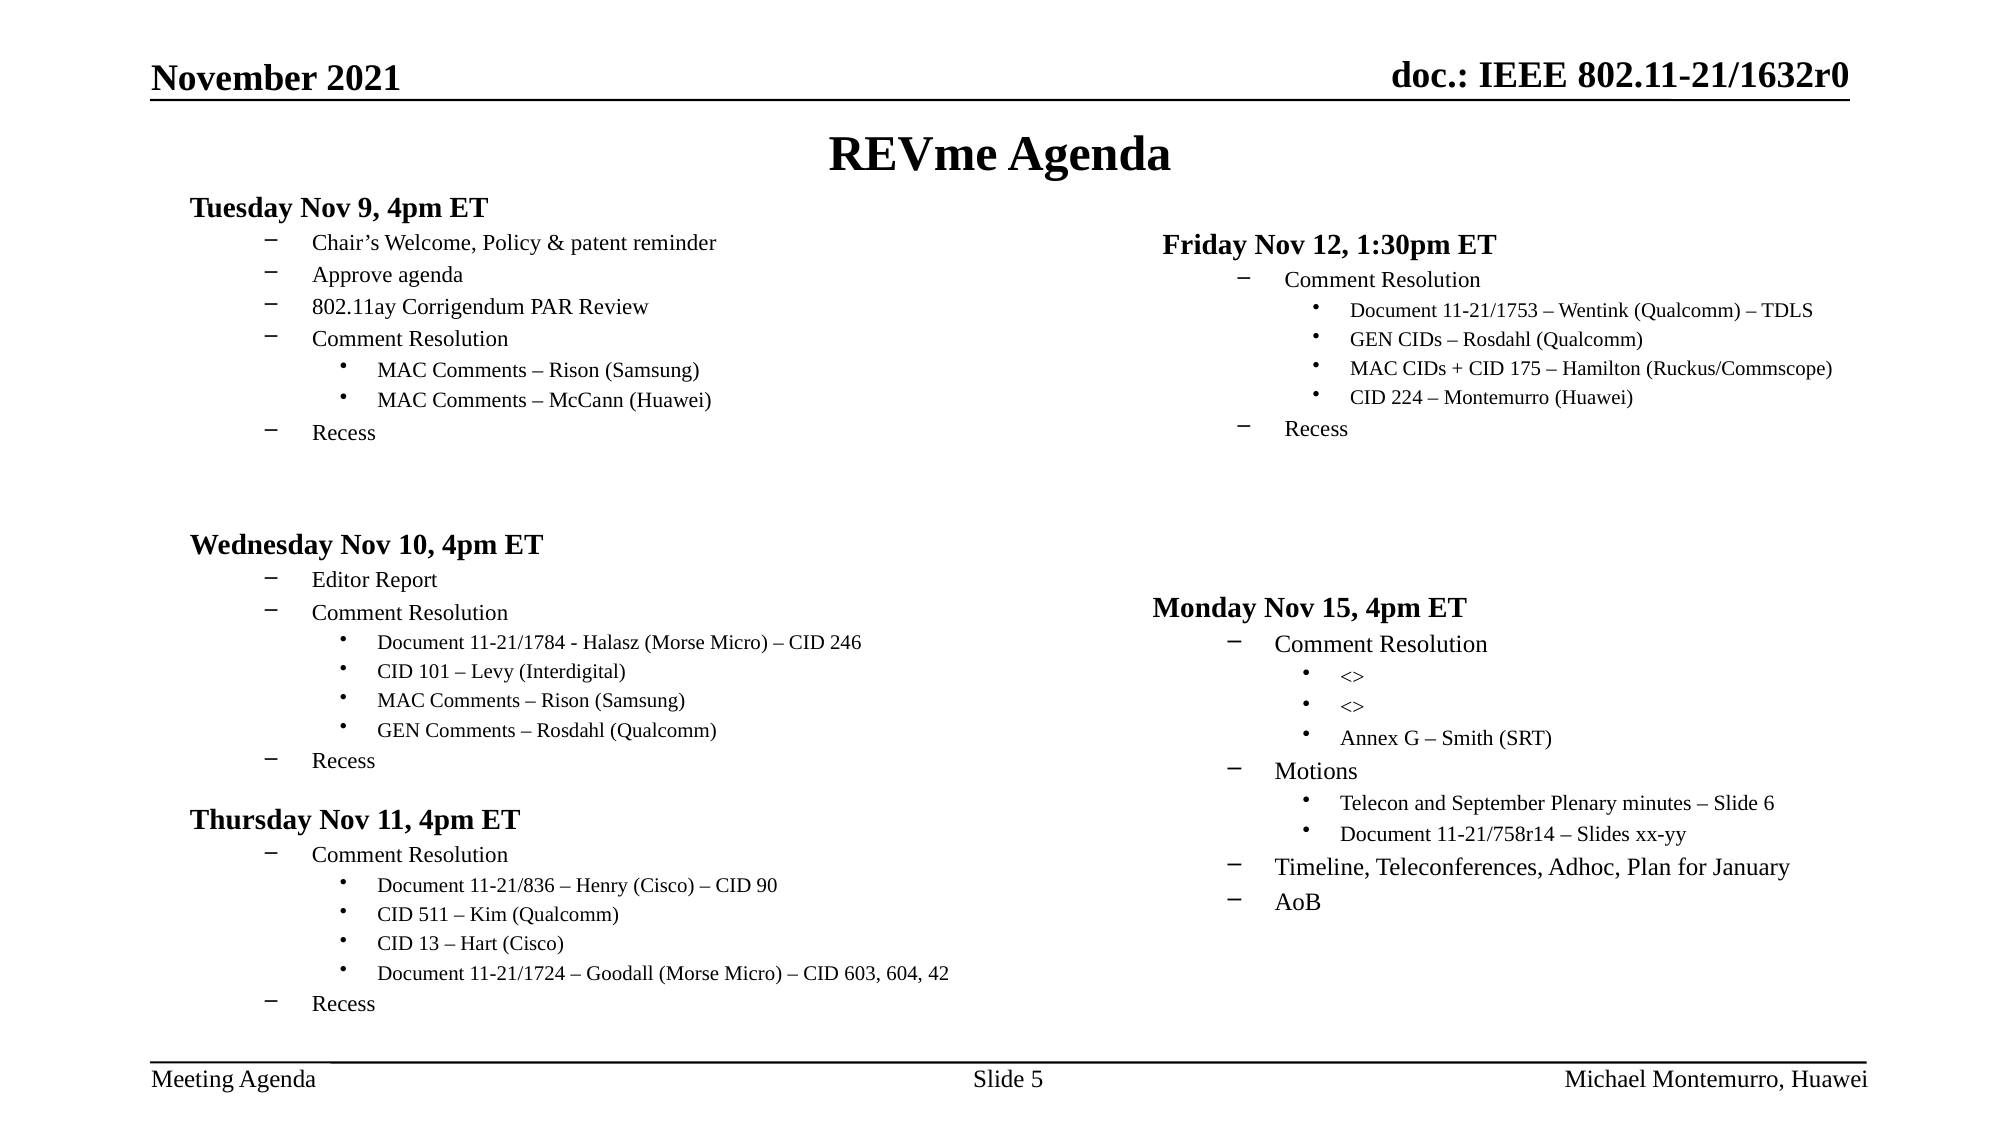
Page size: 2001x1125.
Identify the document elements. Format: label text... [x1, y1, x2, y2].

text_box Thursday Nov 11, 4pm ET Comment Resolution Document 11-21/836 – Henry (Cisco) – CID 90 CID 511 – Kim (Qualcomm) CID 13 – Hart (Cisco) Document 11-21/1724 – Goodall (Morse Micro) – CID 603, 604, 42 Recess [174, 799, 1000, 1013]
text_box Friday Nov 12, 1:30pm ET Comment Resolution Document 11-21/1753 – Wentink (Qualcomm) – TDLS GEN CIDs – Rosdahl (Qualcomm) MAC CIDs + CID 175 – Hamilton (Ruckus/Commscope) CID 224 – Montemurro (Huawei) Recess [1147, 224, 1975, 461]
text_box Monday Nov 15, 4pm ET Comment Resolution <> <> Annex G – Smith (SRT) Motions Telecon and September Plenary minutes – Slide 6 Document 11-21/758r14 – Slides xx-yy Timeline, Teleconferences, Adhoc, Plan for January AoB [1137, 587, 1938, 965]
title REVme Agenda [362, 112, 1638, 188]
text_box Tuesday Nov 9, 4pm ET Chair’s Welcome, Policy & patent reminder Approve agenda 802.11ay Corrigendum PAR Review Comment Resolution MAC Comments – Rison (Samsung) MAC Comments – McCann (Huawei) Recess [174, 187, 1025, 625]
footer Michael Montemurro, Huawei [1266, 1061, 1869, 1093]
text_box Wednesday Nov 10, 4pm ET Editor Report Comment Resolution Document 11-21/1784 - Halasz (Morse Micro) – CID 246 CID 101 – Levy (Interdigital) MAC Comments – Rison (Samsung) GEN Comments – Rosdahl (Qualcomm) Recess [174, 524, 913, 761]
slide_number Slide 5 [972, 1061, 1045, 1093]
